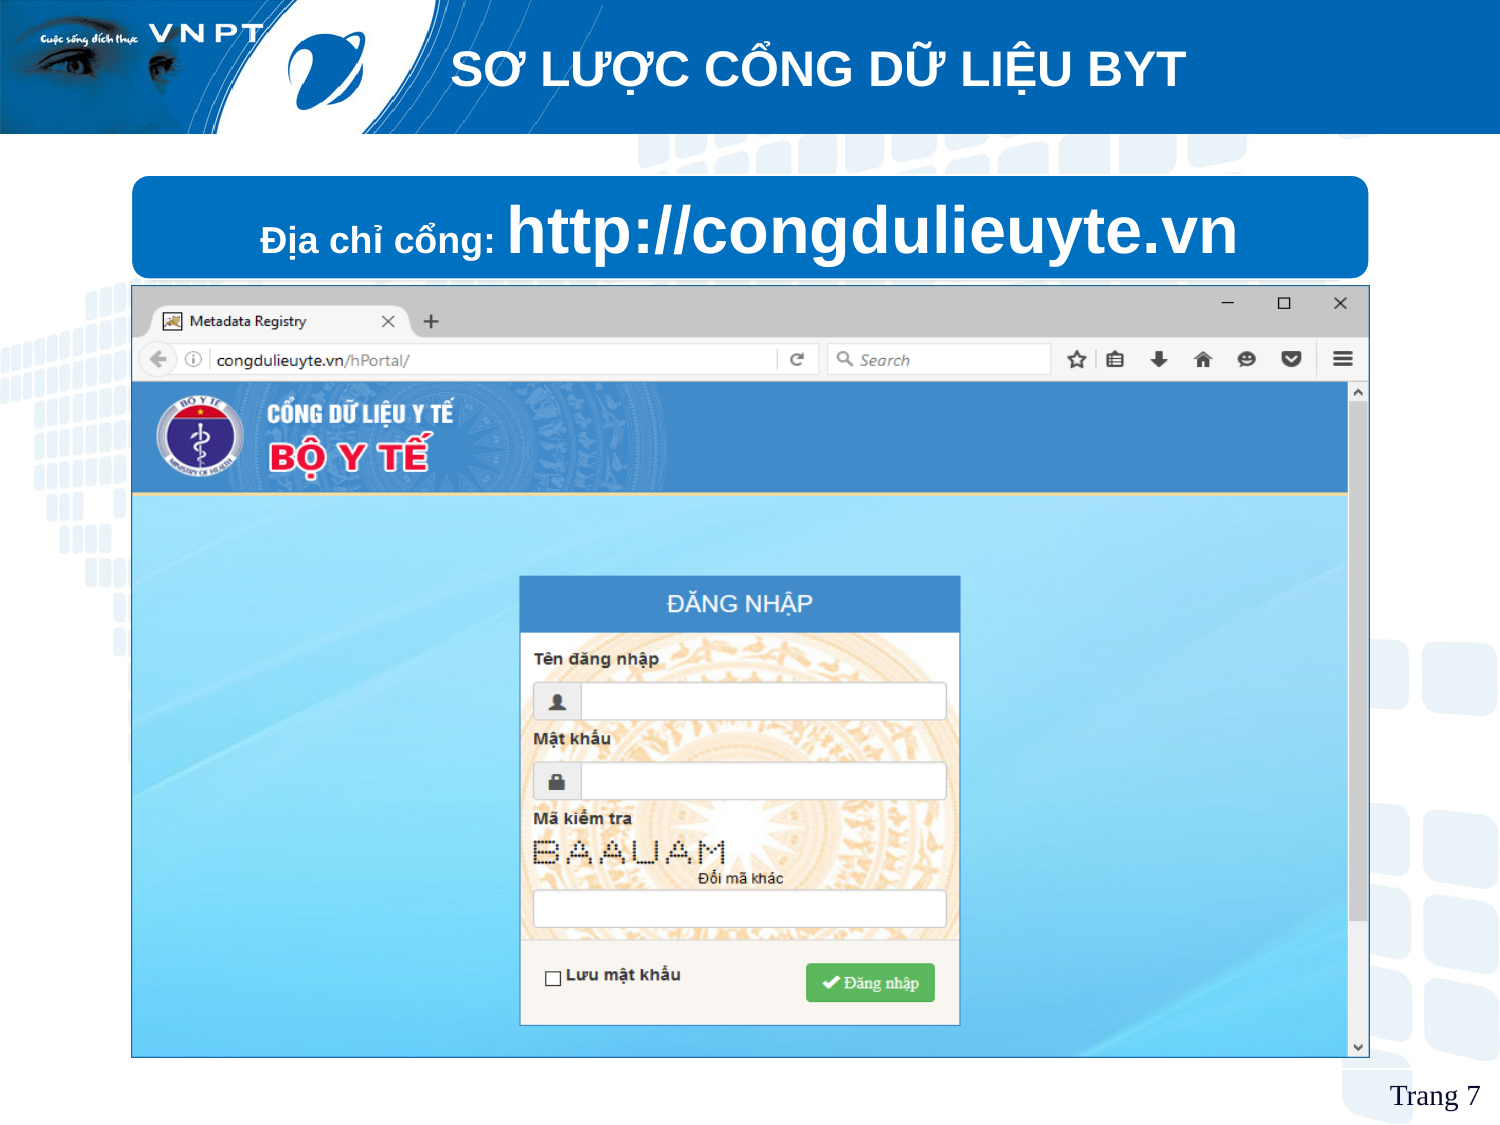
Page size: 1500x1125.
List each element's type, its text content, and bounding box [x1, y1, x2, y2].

slide_number Trang 7 [1242, 1068, 1497, 1125]
text_box Địa chỉ cổng: http://congdulieuyte.vn [131, 174, 1370, 280]
picture [0, 0, 1500, 1125]
title SƠ LƯỢC CỔNG DỮ LIỆU BYT [437, 0, 1496, 133]
